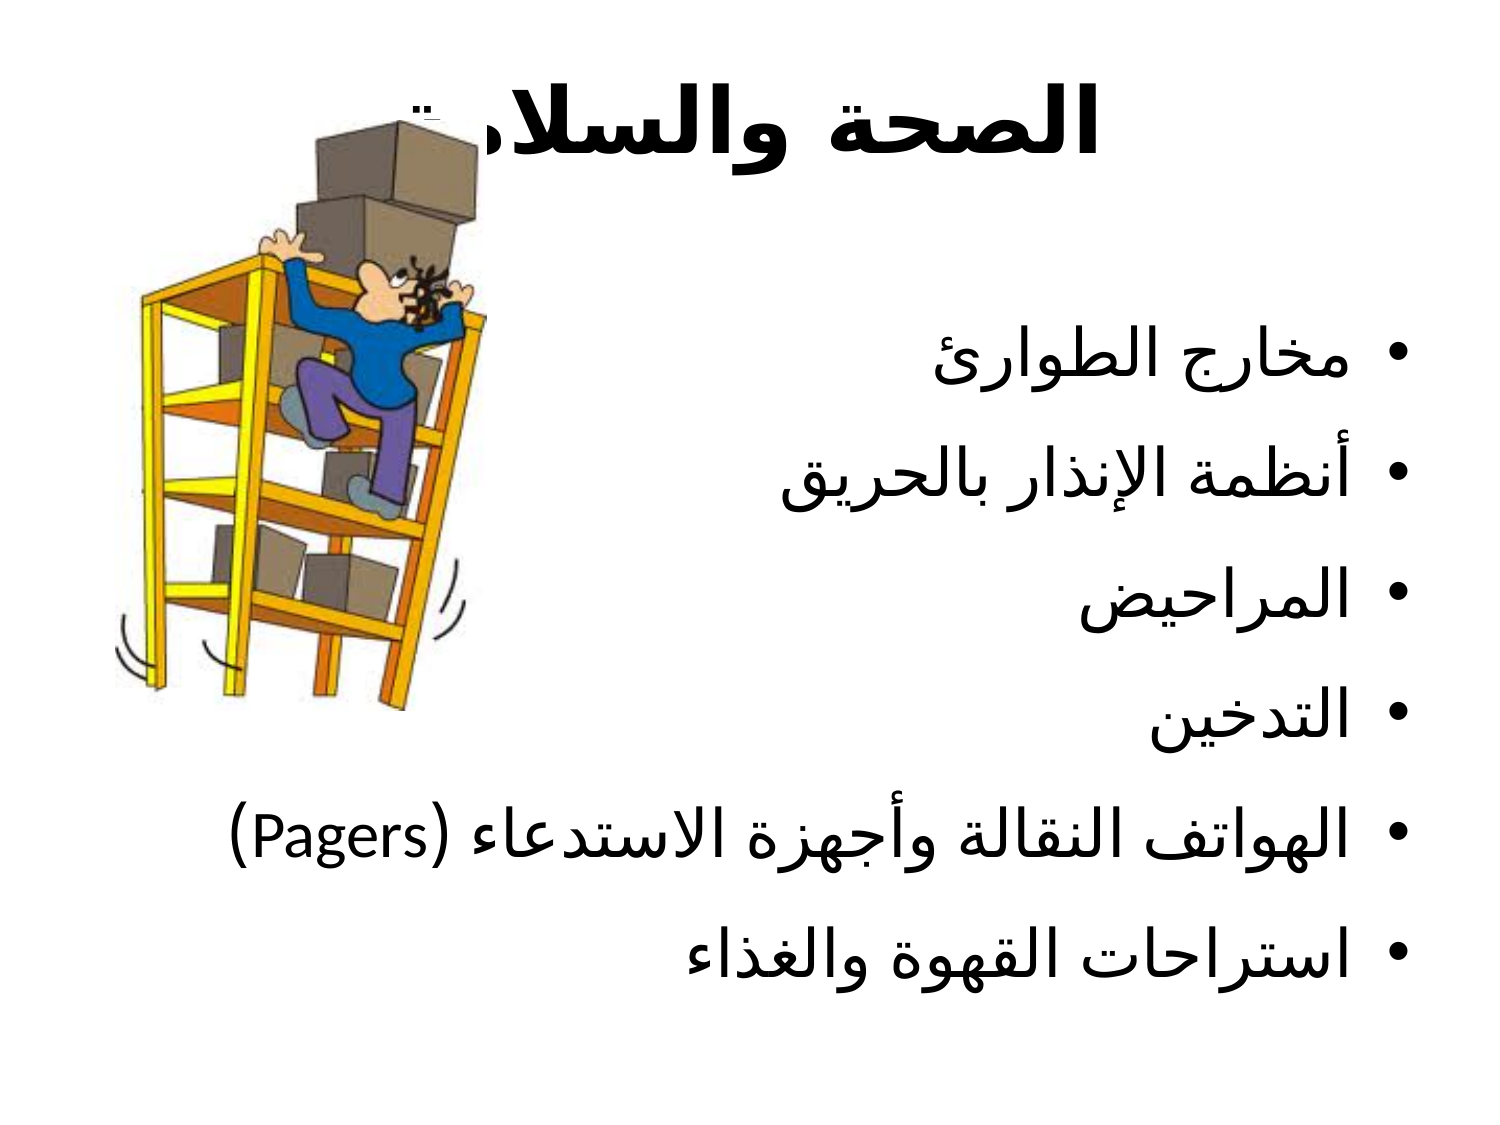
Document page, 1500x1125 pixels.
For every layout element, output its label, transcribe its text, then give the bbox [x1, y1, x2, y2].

title الصحة والسلامة [75, 45, 1425, 188]
list مخارج الطوارئ أنظمة الإنذار بالحريق المراحيض التدخين الهواتف النقالة وأجهزة الاستدعاء (Pagers) استراحات القهوة والغذاء [75, 262, 1425, 1005]
picture [115, 120, 487, 711]
